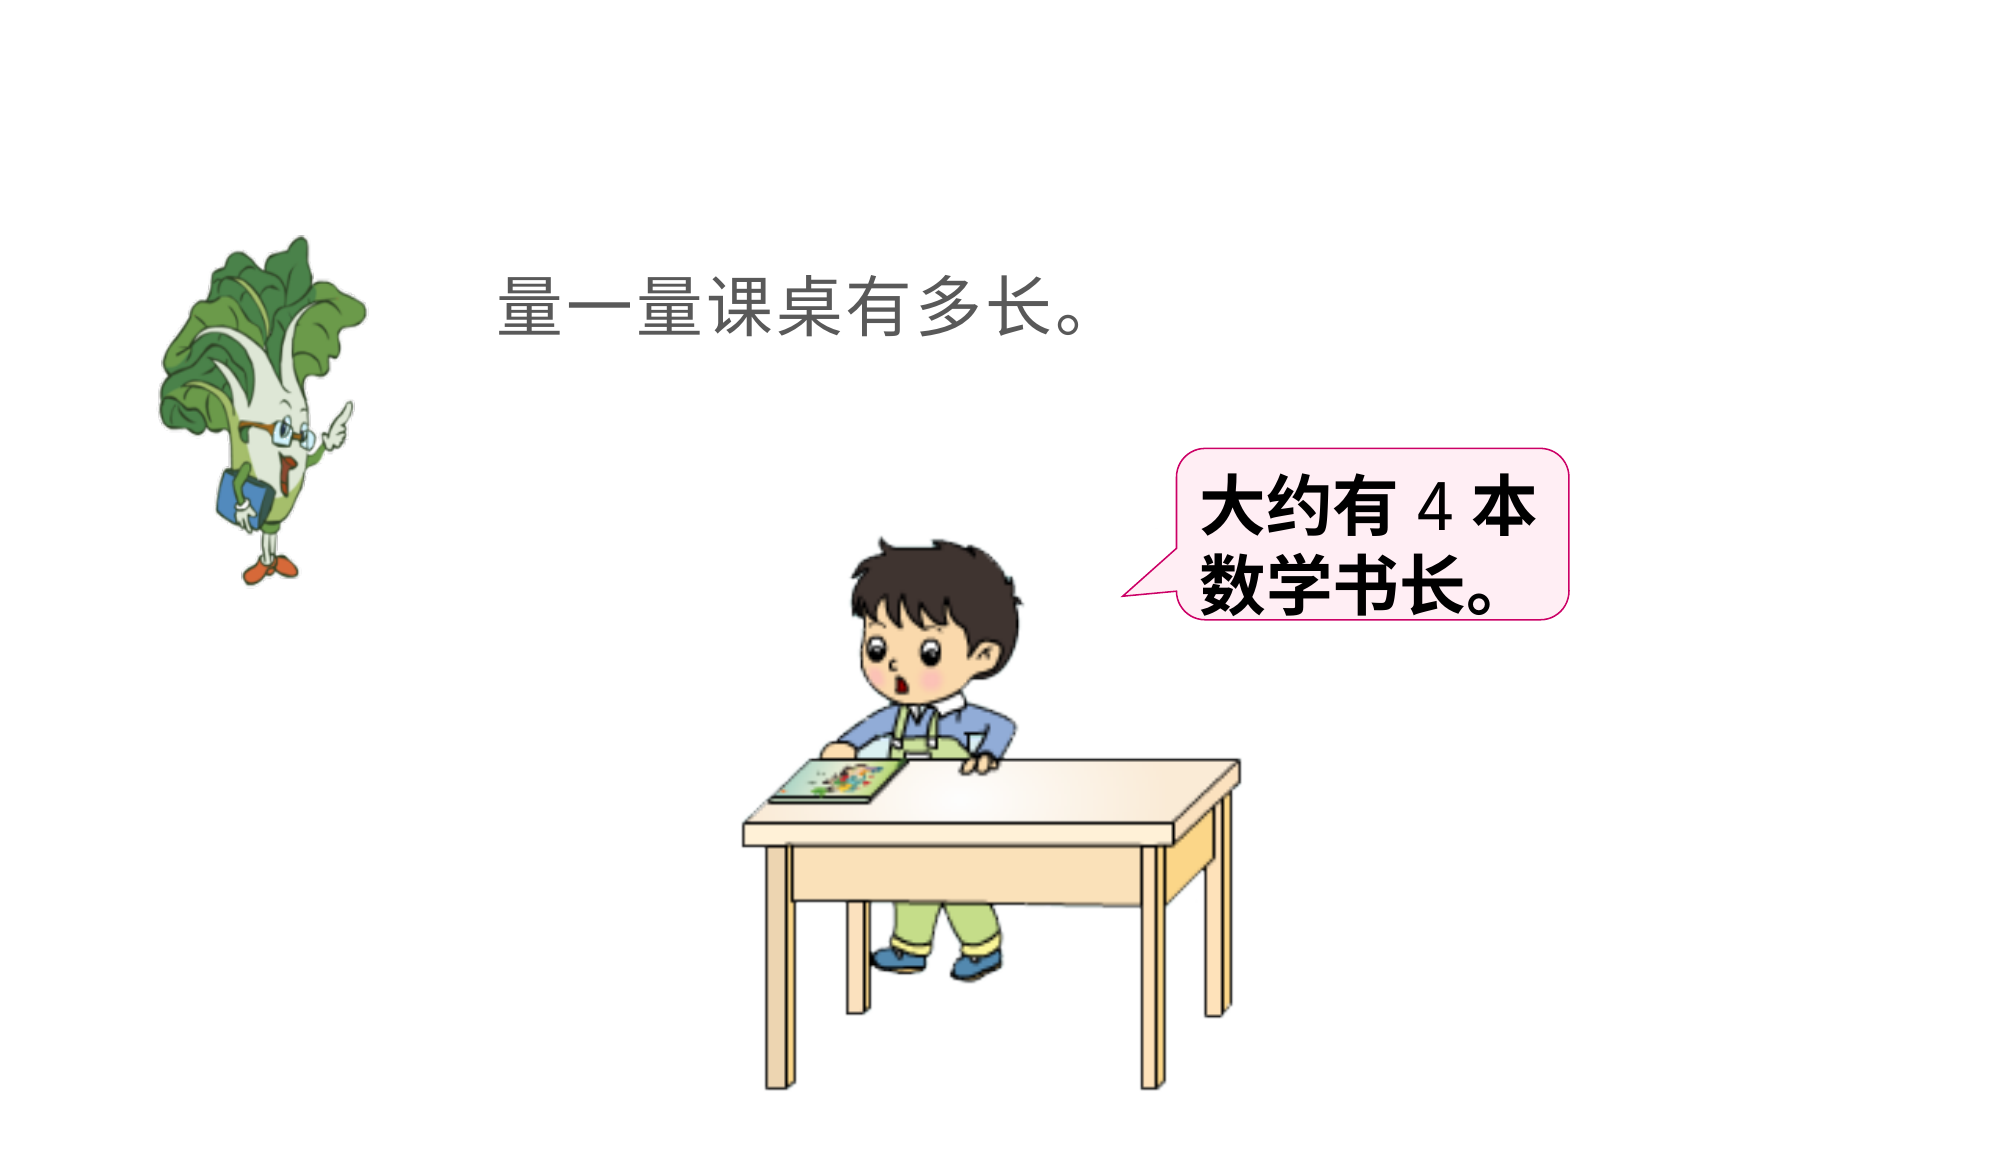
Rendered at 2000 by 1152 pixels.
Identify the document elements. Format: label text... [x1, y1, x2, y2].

text_box 大约有4本数学书长。 [1176, 448, 1569, 620]
list 量一量课桌有多长。 [485, 234, 1177, 359]
picture [154, 234, 372, 590]
picture [731, 528, 1251, 1097]
